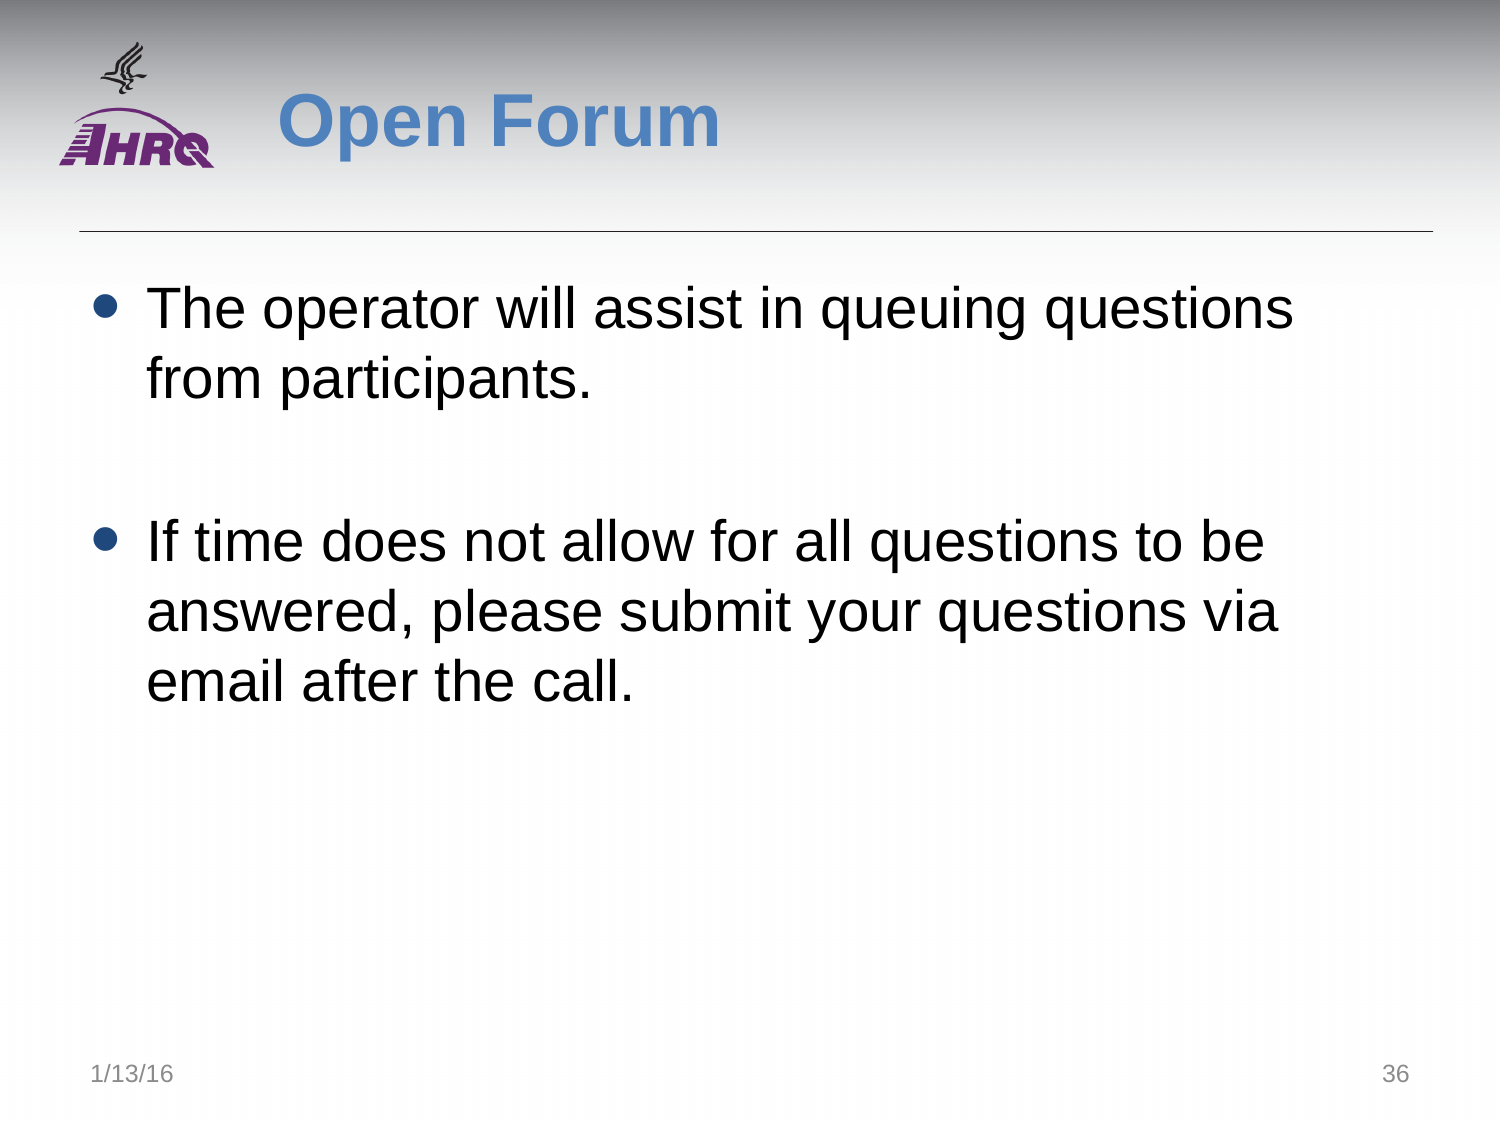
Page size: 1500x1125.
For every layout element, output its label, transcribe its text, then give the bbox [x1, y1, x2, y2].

title Open Forum [262, 45, 1425, 188]
slide_number 36 [1074, 1042, 1425, 1103]
list The operator will assist in queuing questions from participants. If time does not allow for all questions to be answered, please submit your questions via email after the call. [75, 262, 1425, 1005]
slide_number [75, 1042, 425, 1103]
picture [0, 0, 1500, 1125]
